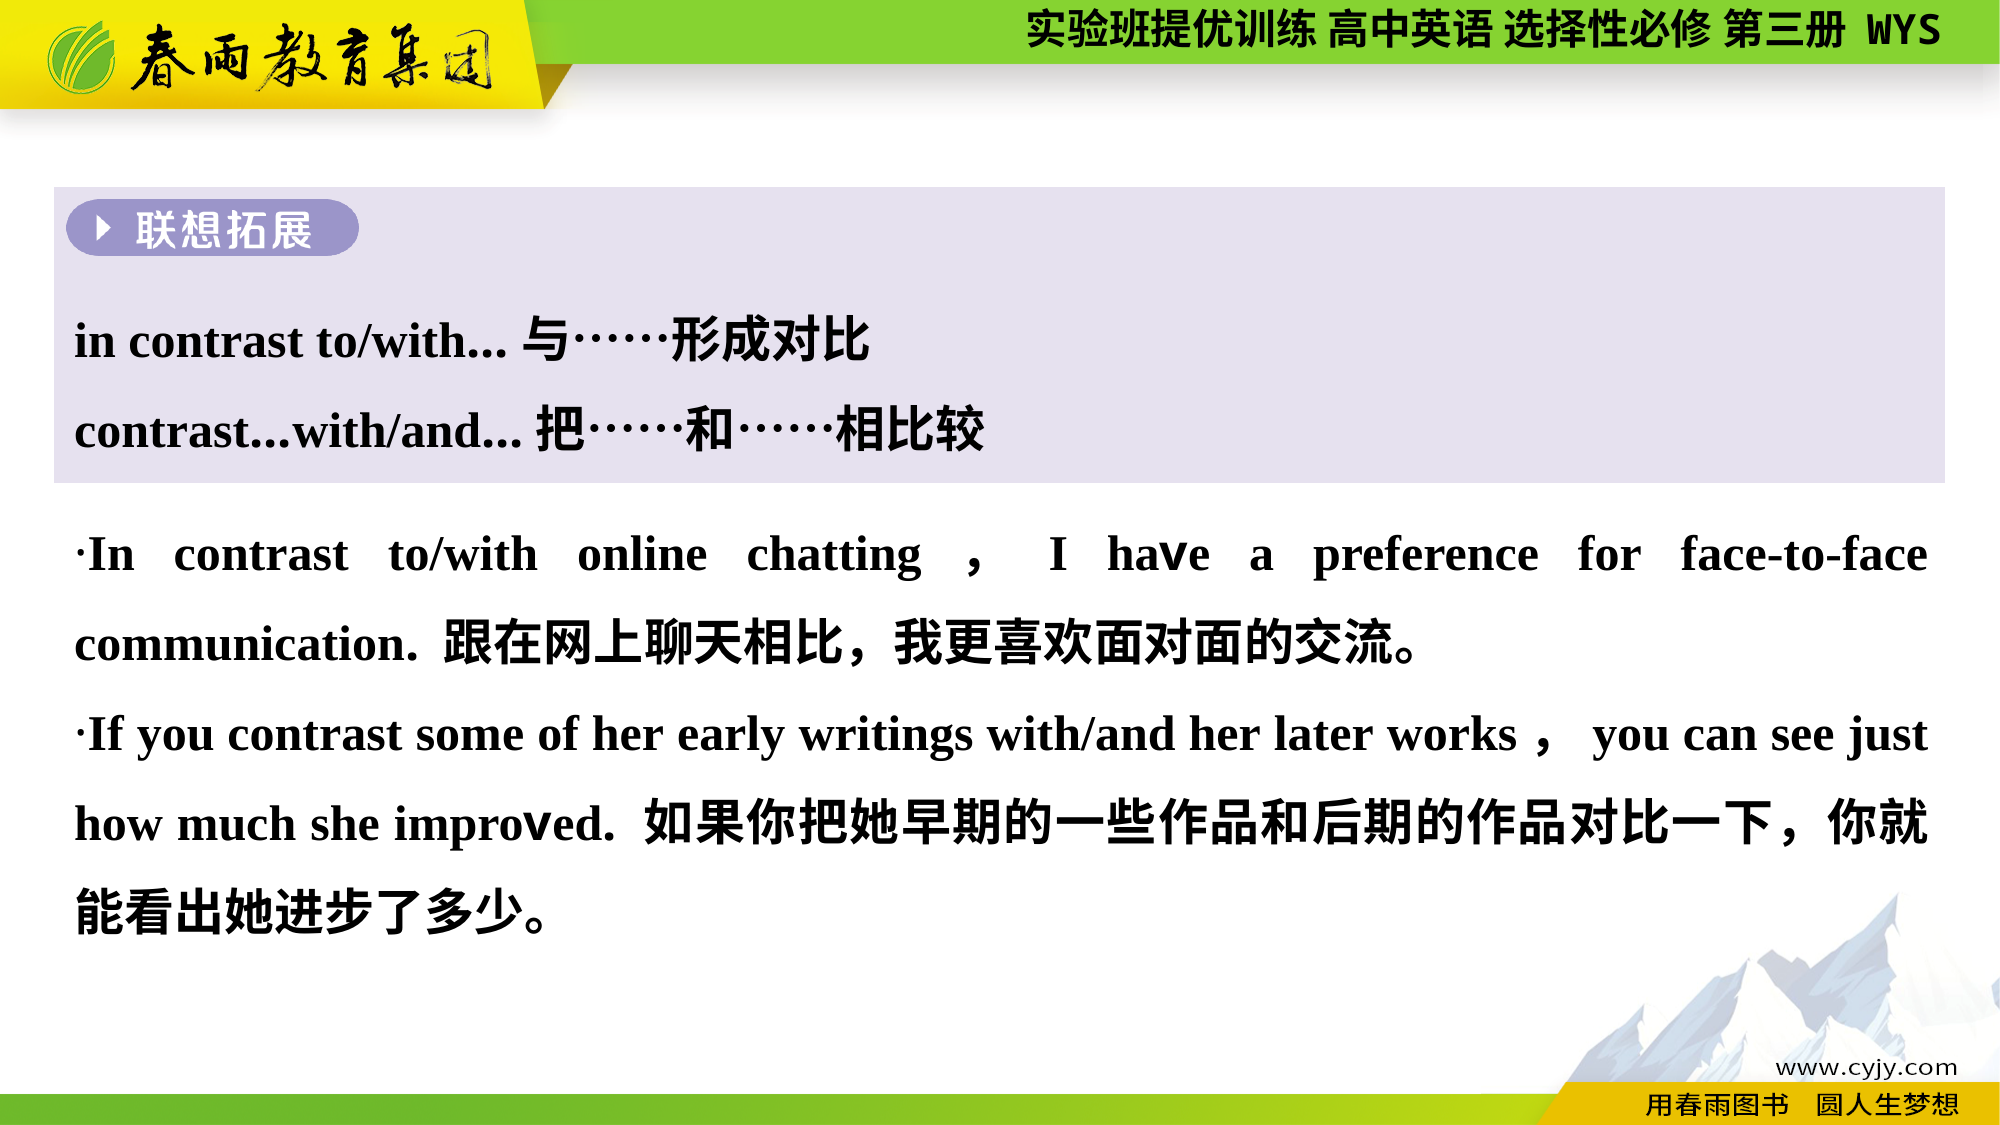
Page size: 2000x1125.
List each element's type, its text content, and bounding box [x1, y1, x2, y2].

text_box ·In contrast to/with online chatting，I have a preference for face-to-face communication. 跟在网上聊天相比，我更喜欢面对面的交流。 ·If you contrast some of her early writings with/and her later works，you can see just how much she improved. 如果你把她早期的一些作品和后期的作品对比一下，你就能看出她进步了多少。 [59, 494, 1944, 948]
picture [0, 0, 2000, 1125]
